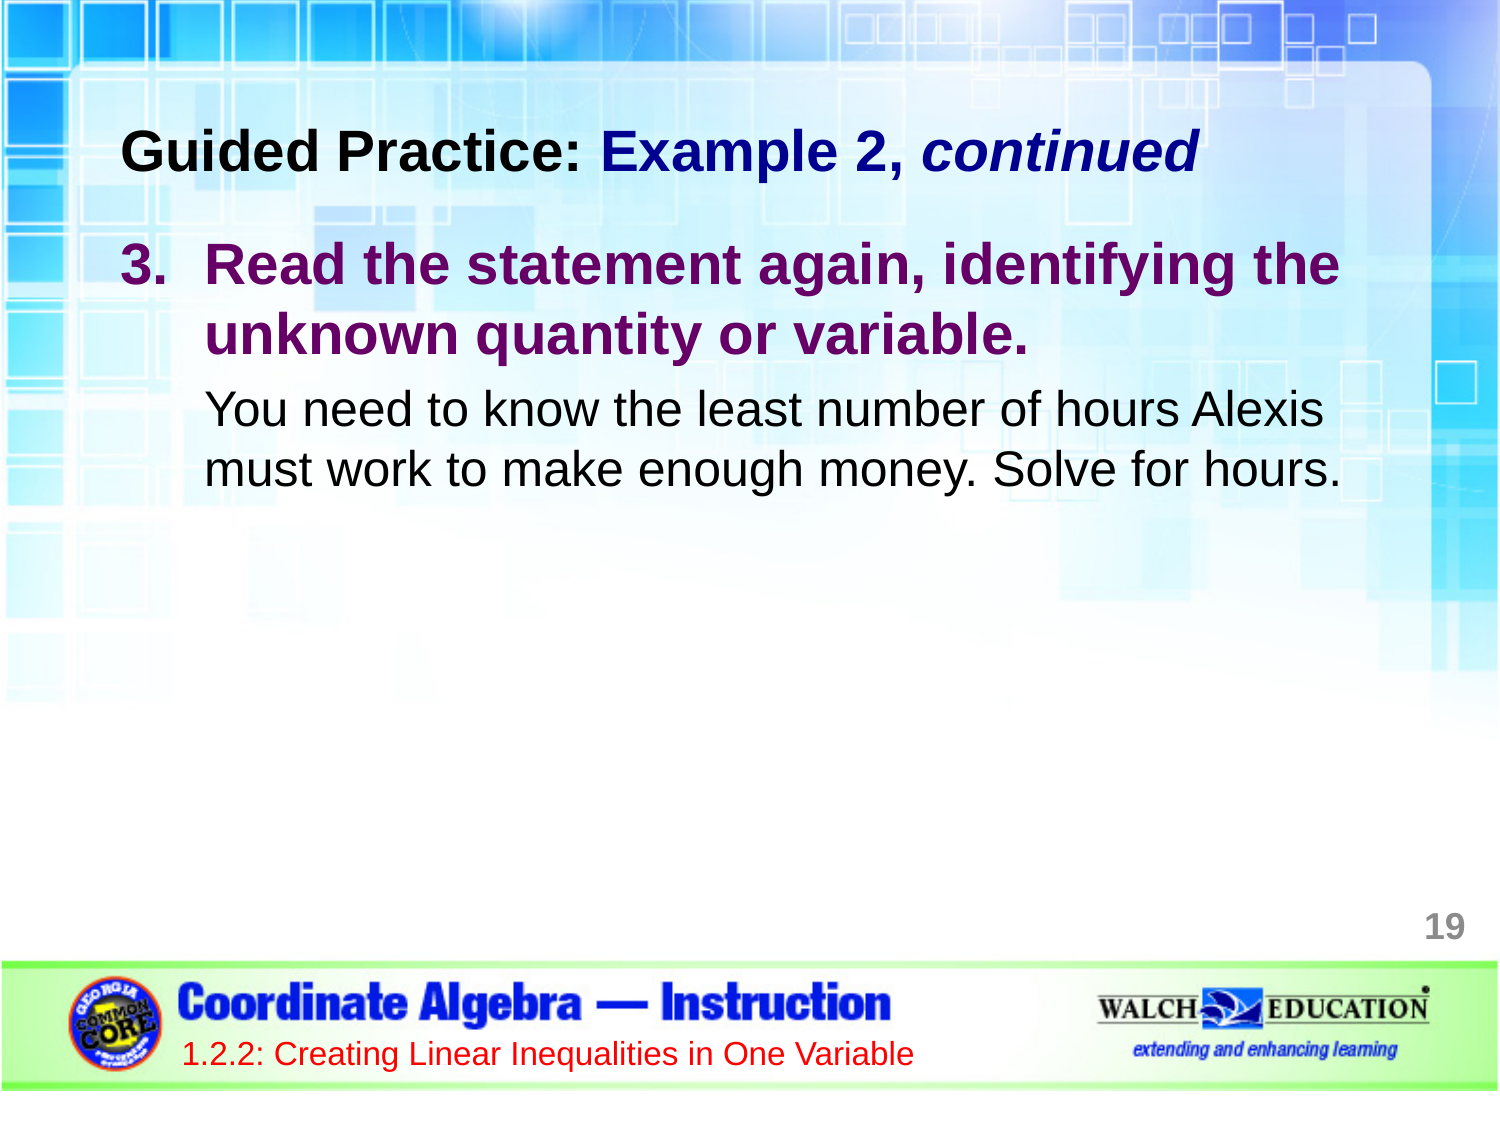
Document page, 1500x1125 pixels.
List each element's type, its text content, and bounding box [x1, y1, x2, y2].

slide_number 19 [1361, 901, 1481, 949]
subtitle Guided Practice: Example 2, continued Read the statement again, identifying the unknown quantity or variable. You need to know the least number of hours Alexis must work to make enough money. Solve for hours. [105, 105, 1394, 925]
list 1.2.2: Creating Linear Inequalities in One Variable [166, 1024, 1074, 1069]
picture [1, 0, 1500, 1091]
